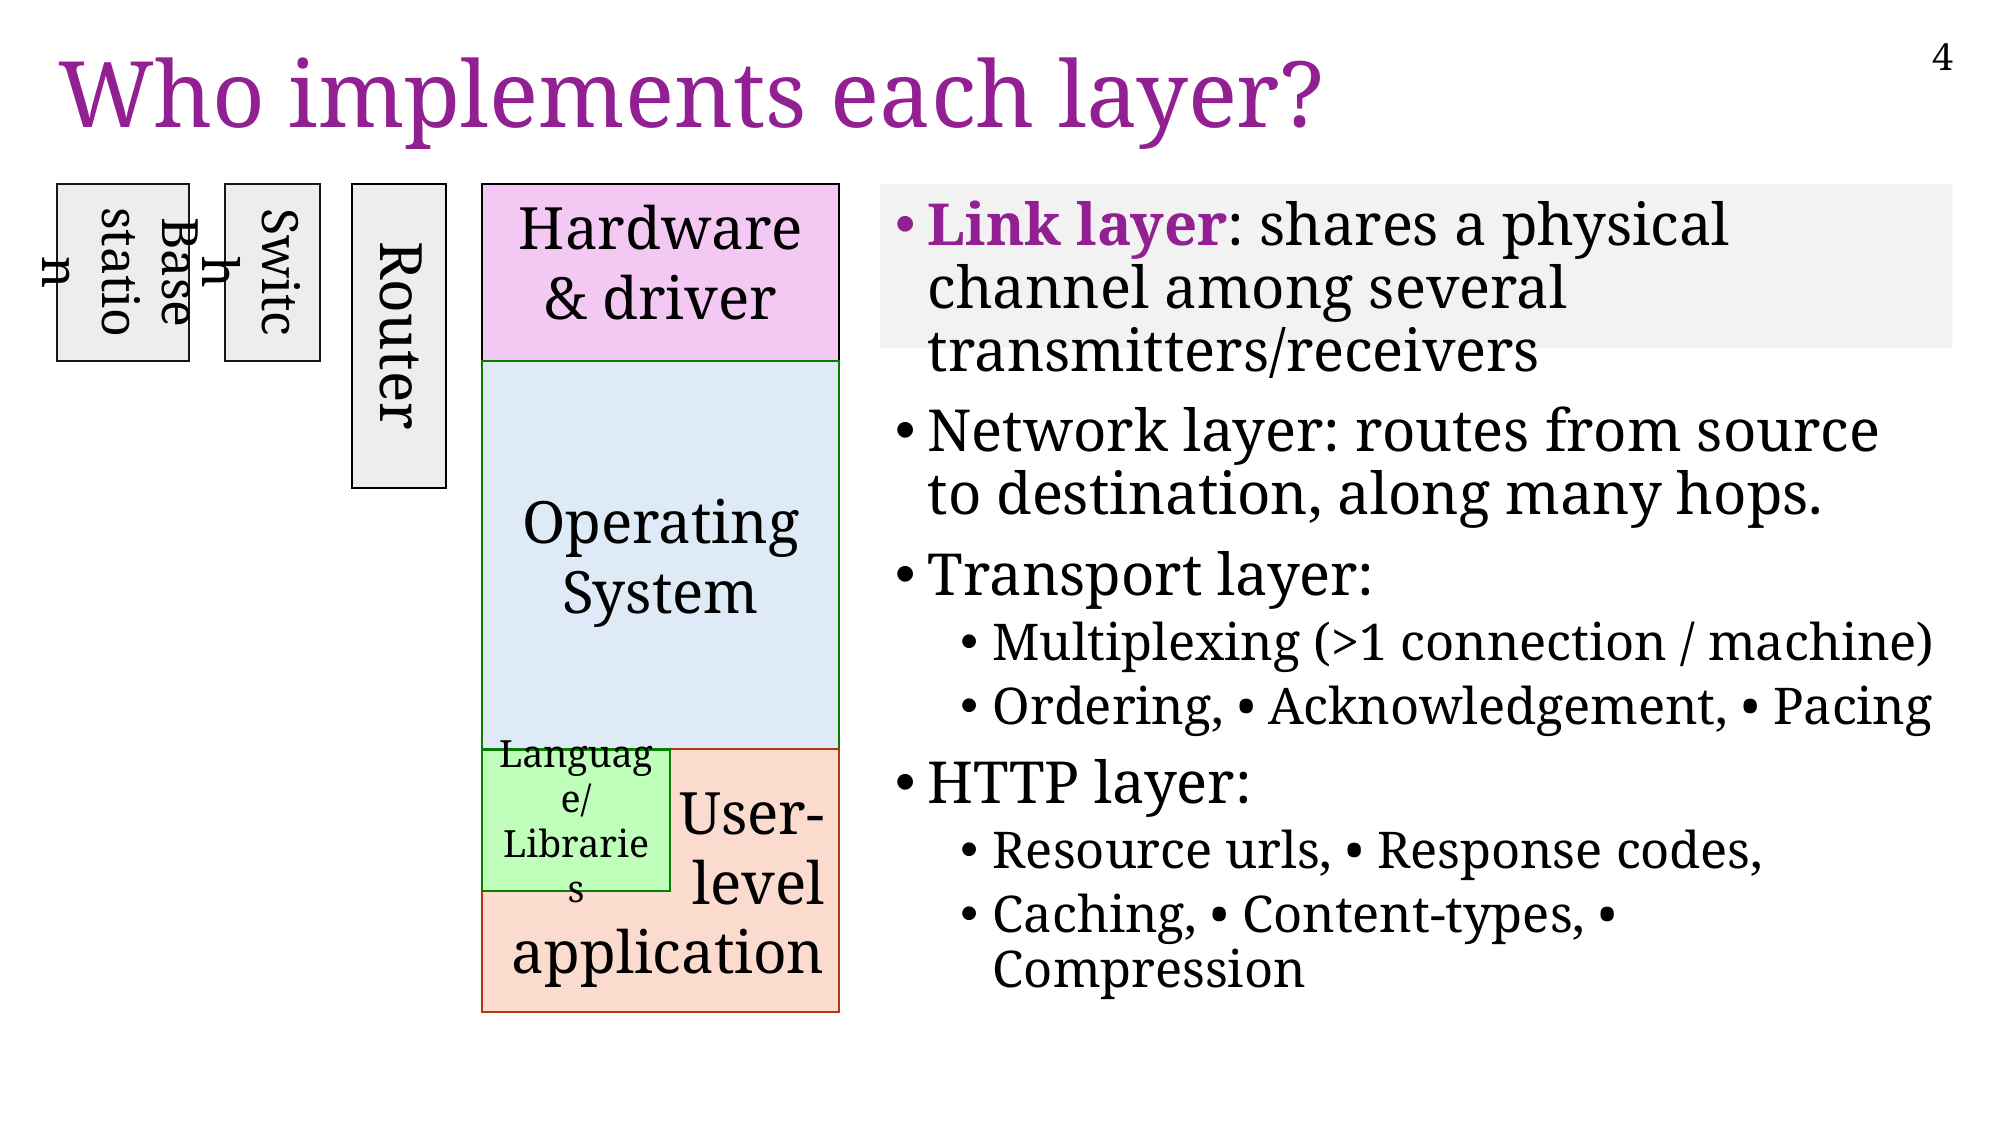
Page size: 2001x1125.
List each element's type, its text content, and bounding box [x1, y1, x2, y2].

list Link layer: shares a physical channel among several transmitters/receivers Network layer: routes from source to destination, along many hops. Transport layer: Multiplexing (>1 connection / machine) Ordering, • Acknowledgement, • Pacing HTTP layer: Resource urls, • Response codes, Caching, • Content-types, • Compression [880, 188, 1953, 1106]
text_box User- level application [481, 748, 840, 1013]
text_box Language/Libraries [481, 748, 671, 892]
text_box Router [351, 183, 447, 489]
text_box Base station [56, 183, 190, 362]
text_box Switch [224, 183, 321, 362]
text_box Operating System [481, 360, 840, 748]
text_box [879, 183, 1954, 349]
title Who implements each layer? [43, 25, 1953, 171]
text_box Hardware & driver [481, 183, 840, 360]
